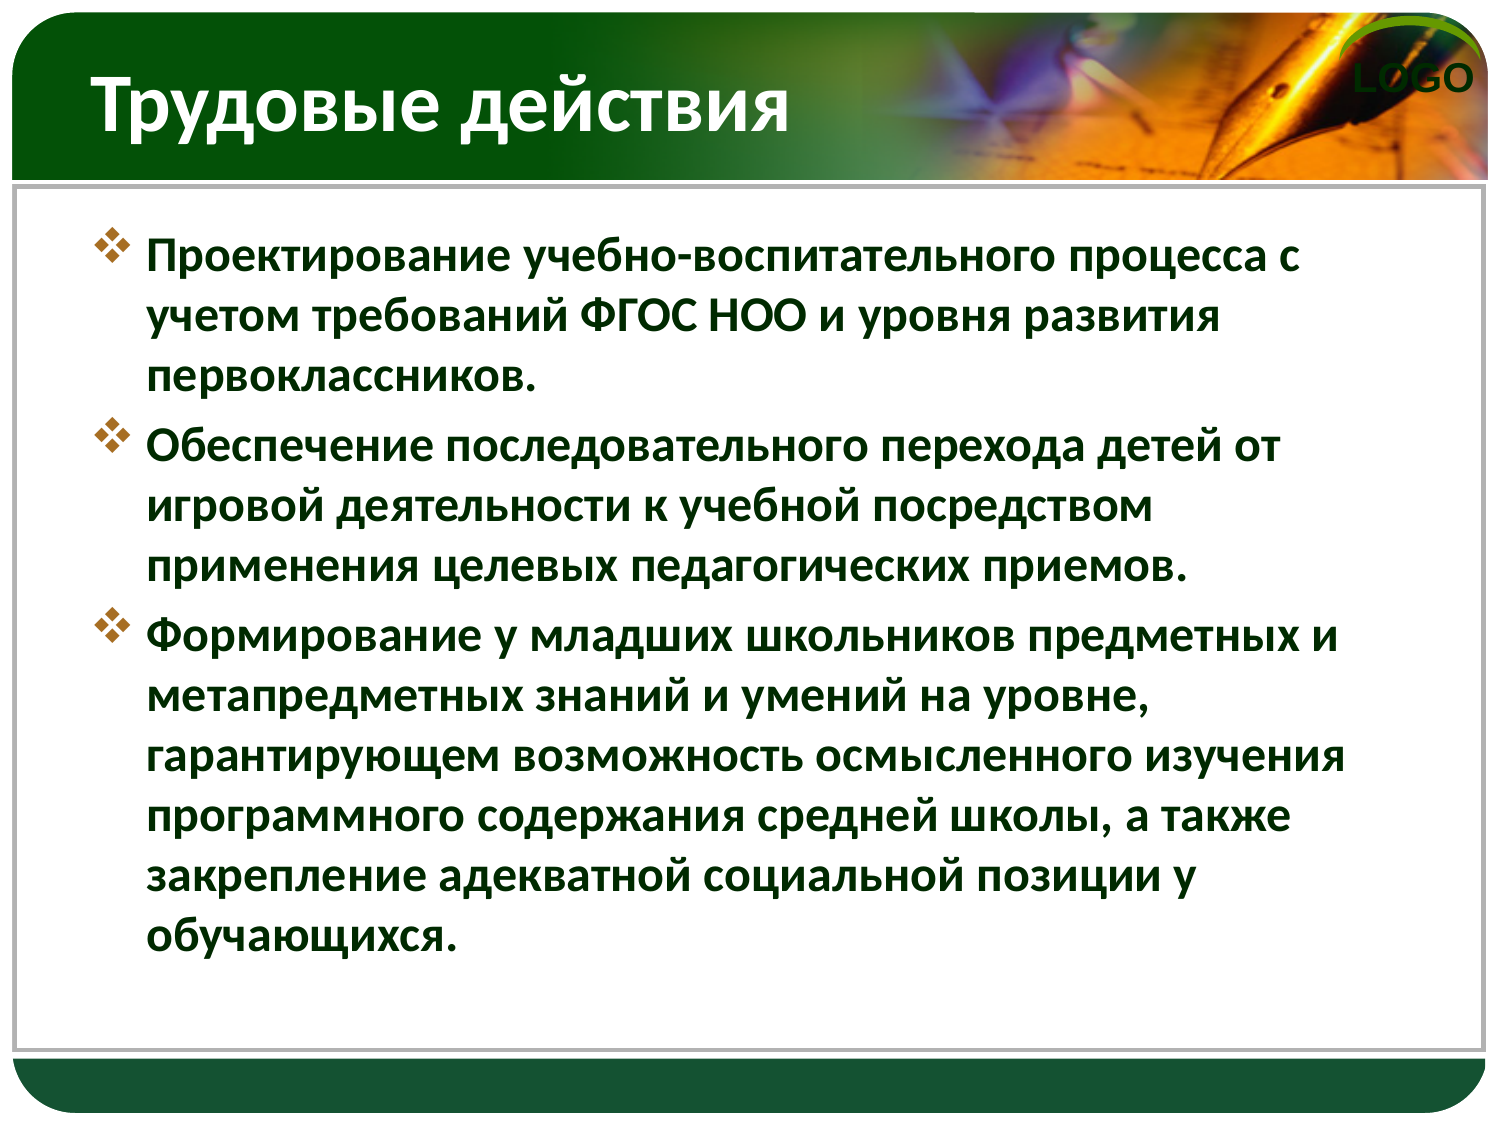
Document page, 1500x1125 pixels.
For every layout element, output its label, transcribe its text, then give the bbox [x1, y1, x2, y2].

title Трудовые действия [74, 52, 1413, 145]
list Проектирование учебно-воспитательного процесса с учетом требований ФГОС НОО и уровня развития первоклассников. Обеспечение последовательного перехода детей от игровой деятельности к учебной посредством применения целевых педагогических приемов. Формирование у младших школьников предметных и метапредметных знаний и умений на уровне, гарантирующем возможность осмысленного изучения программного содержания средней школы, а также закрепление адекватной социальной позиции у обучающихся. [74, 213, 1426, 1026]
picture [13, 13, 1487, 180]
